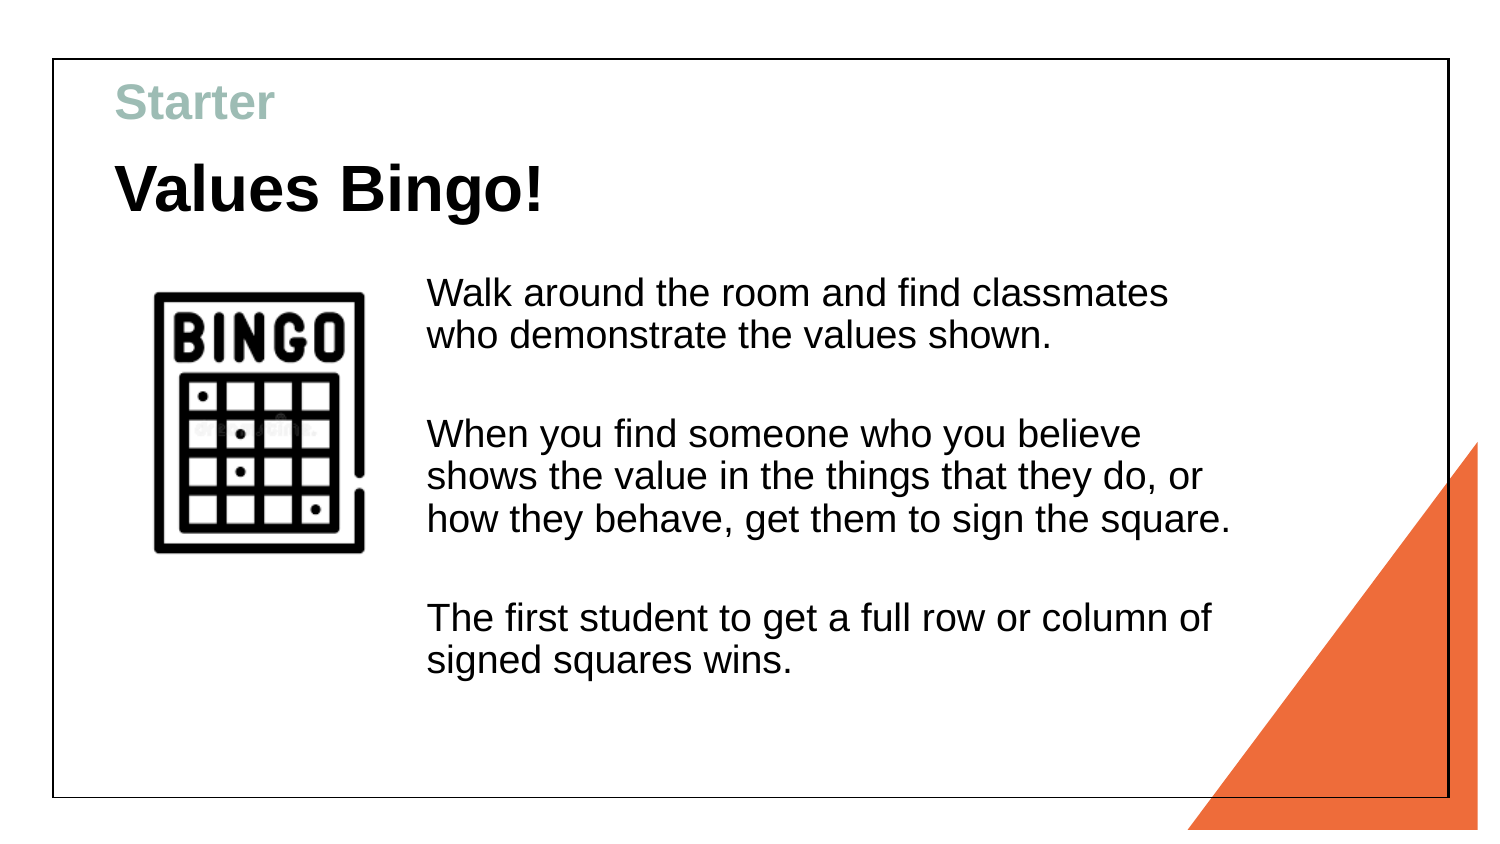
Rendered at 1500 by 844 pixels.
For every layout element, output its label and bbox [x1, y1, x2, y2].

text_box [1187, 441, 1478, 830]
picture [52, 58, 1450, 798]
